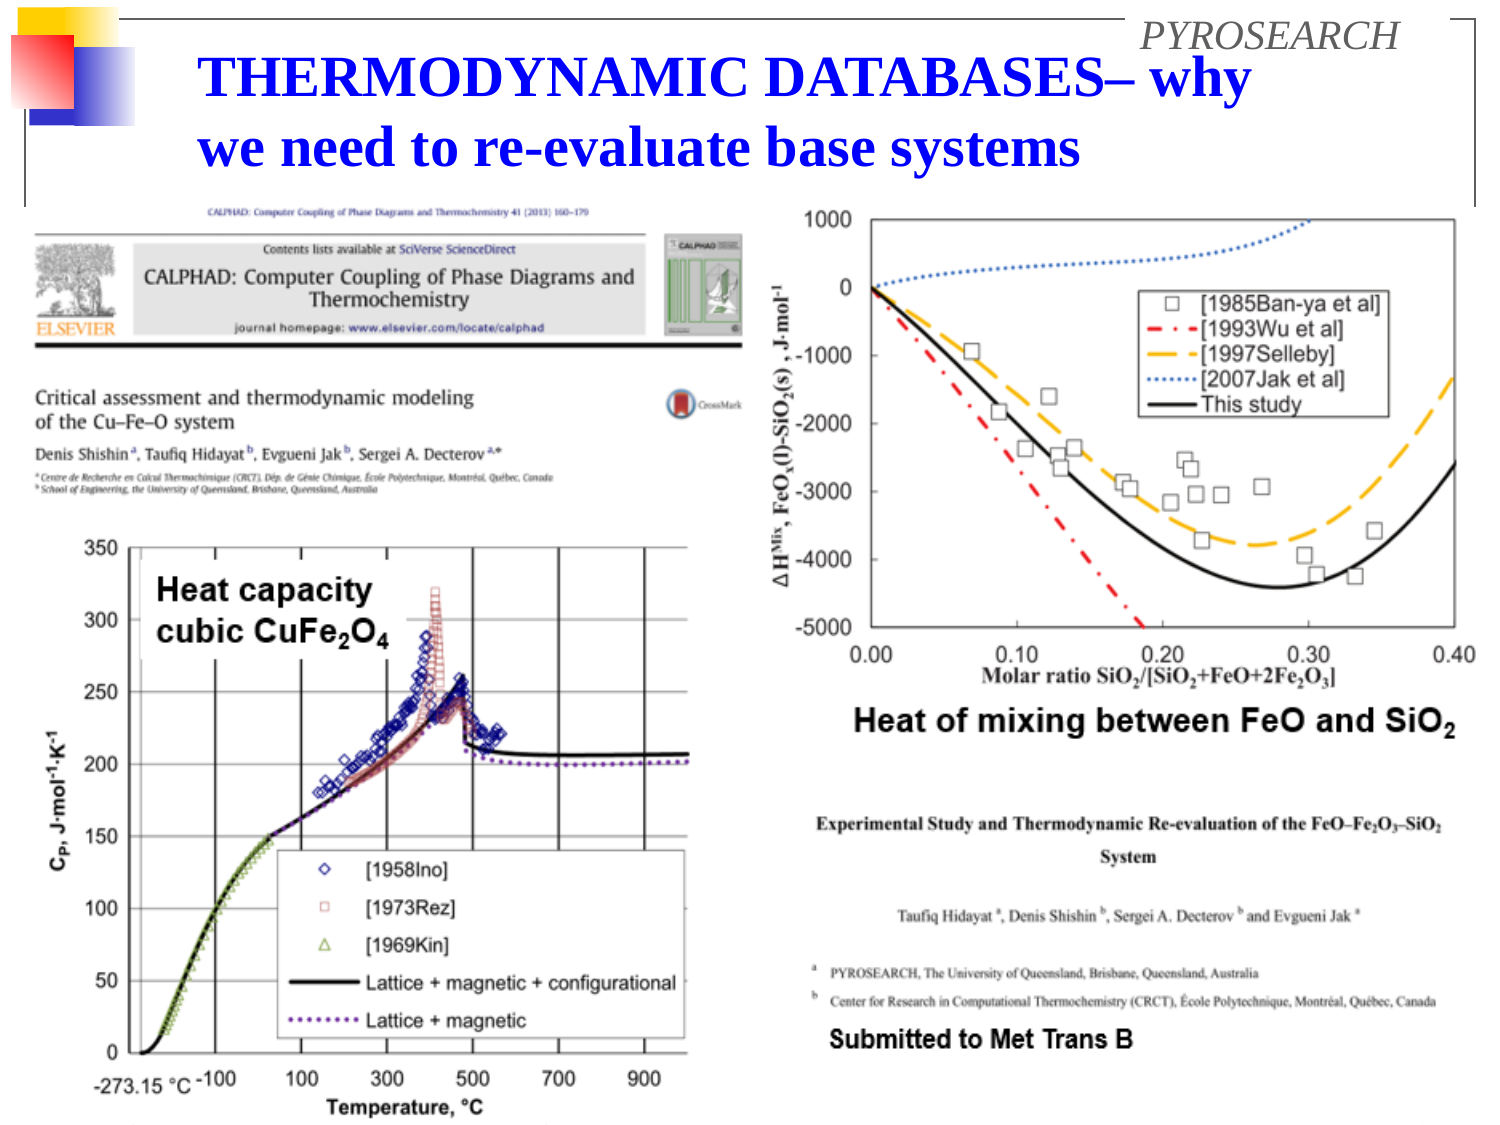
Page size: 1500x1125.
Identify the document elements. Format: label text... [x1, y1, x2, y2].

picture [0, 207, 1500, 1125]
text_box THERMODYNAMIC DATABASES– why we need to re-evaluate base systems [182, 30, 1270, 186]
